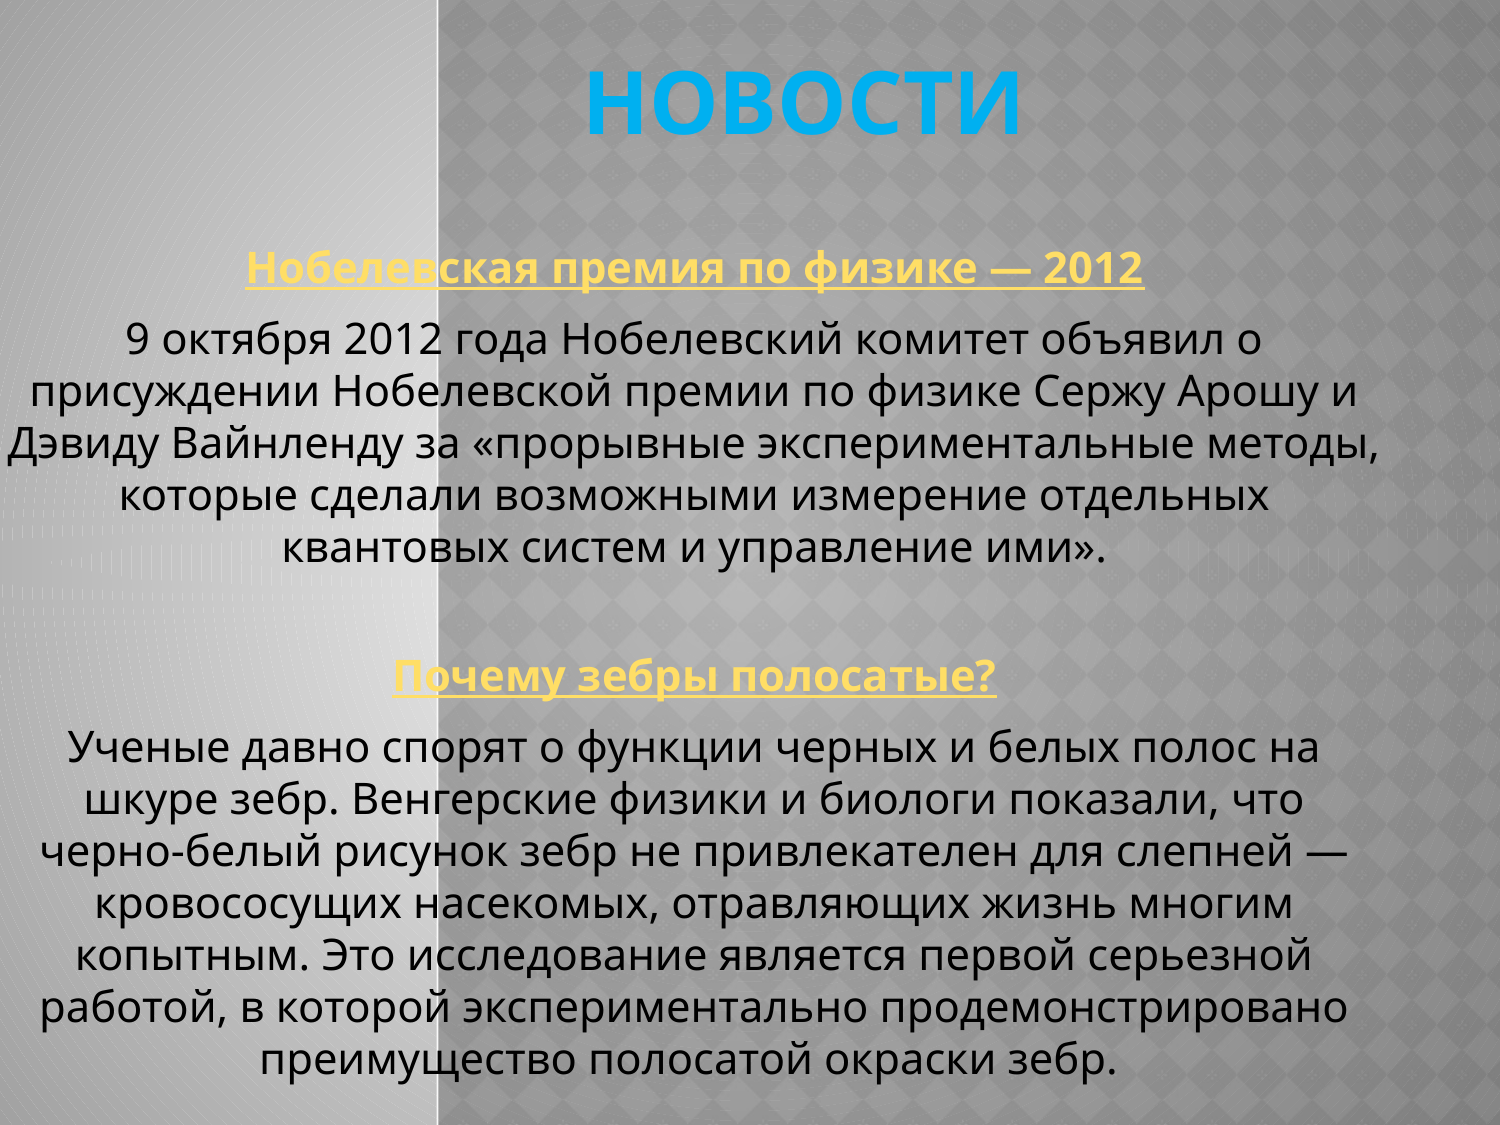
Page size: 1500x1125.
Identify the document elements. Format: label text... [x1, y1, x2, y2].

title НОВОСТИ [218, 42, 1390, 153]
subtitle Нобелевская премия по физике — 2012 9 октября 2012 года Нобелевский комитет объявил о присуждении Нобелевской премии по физике Сержу Арошу и Дэвиду Вайнленду за «прорывные экспериментальные методы, которые сделали возможными измерение отдельных квантовых систем и управление ими». Почему зебры полосатые? Ученые давно спорят о функции черных и белых полос на шкуре зебр. Венгерские физики и биологи показали, что черно-белый рисунок зебр не привлекателен для слепней — кровососущих насекомых, отравляющих жизнь многим копытным. Это исследование является первой серьезной работой, в которой экспериментально продемонстрировано преимущество полосатой окраски зебр. [0, 175, 1390, 1090]
